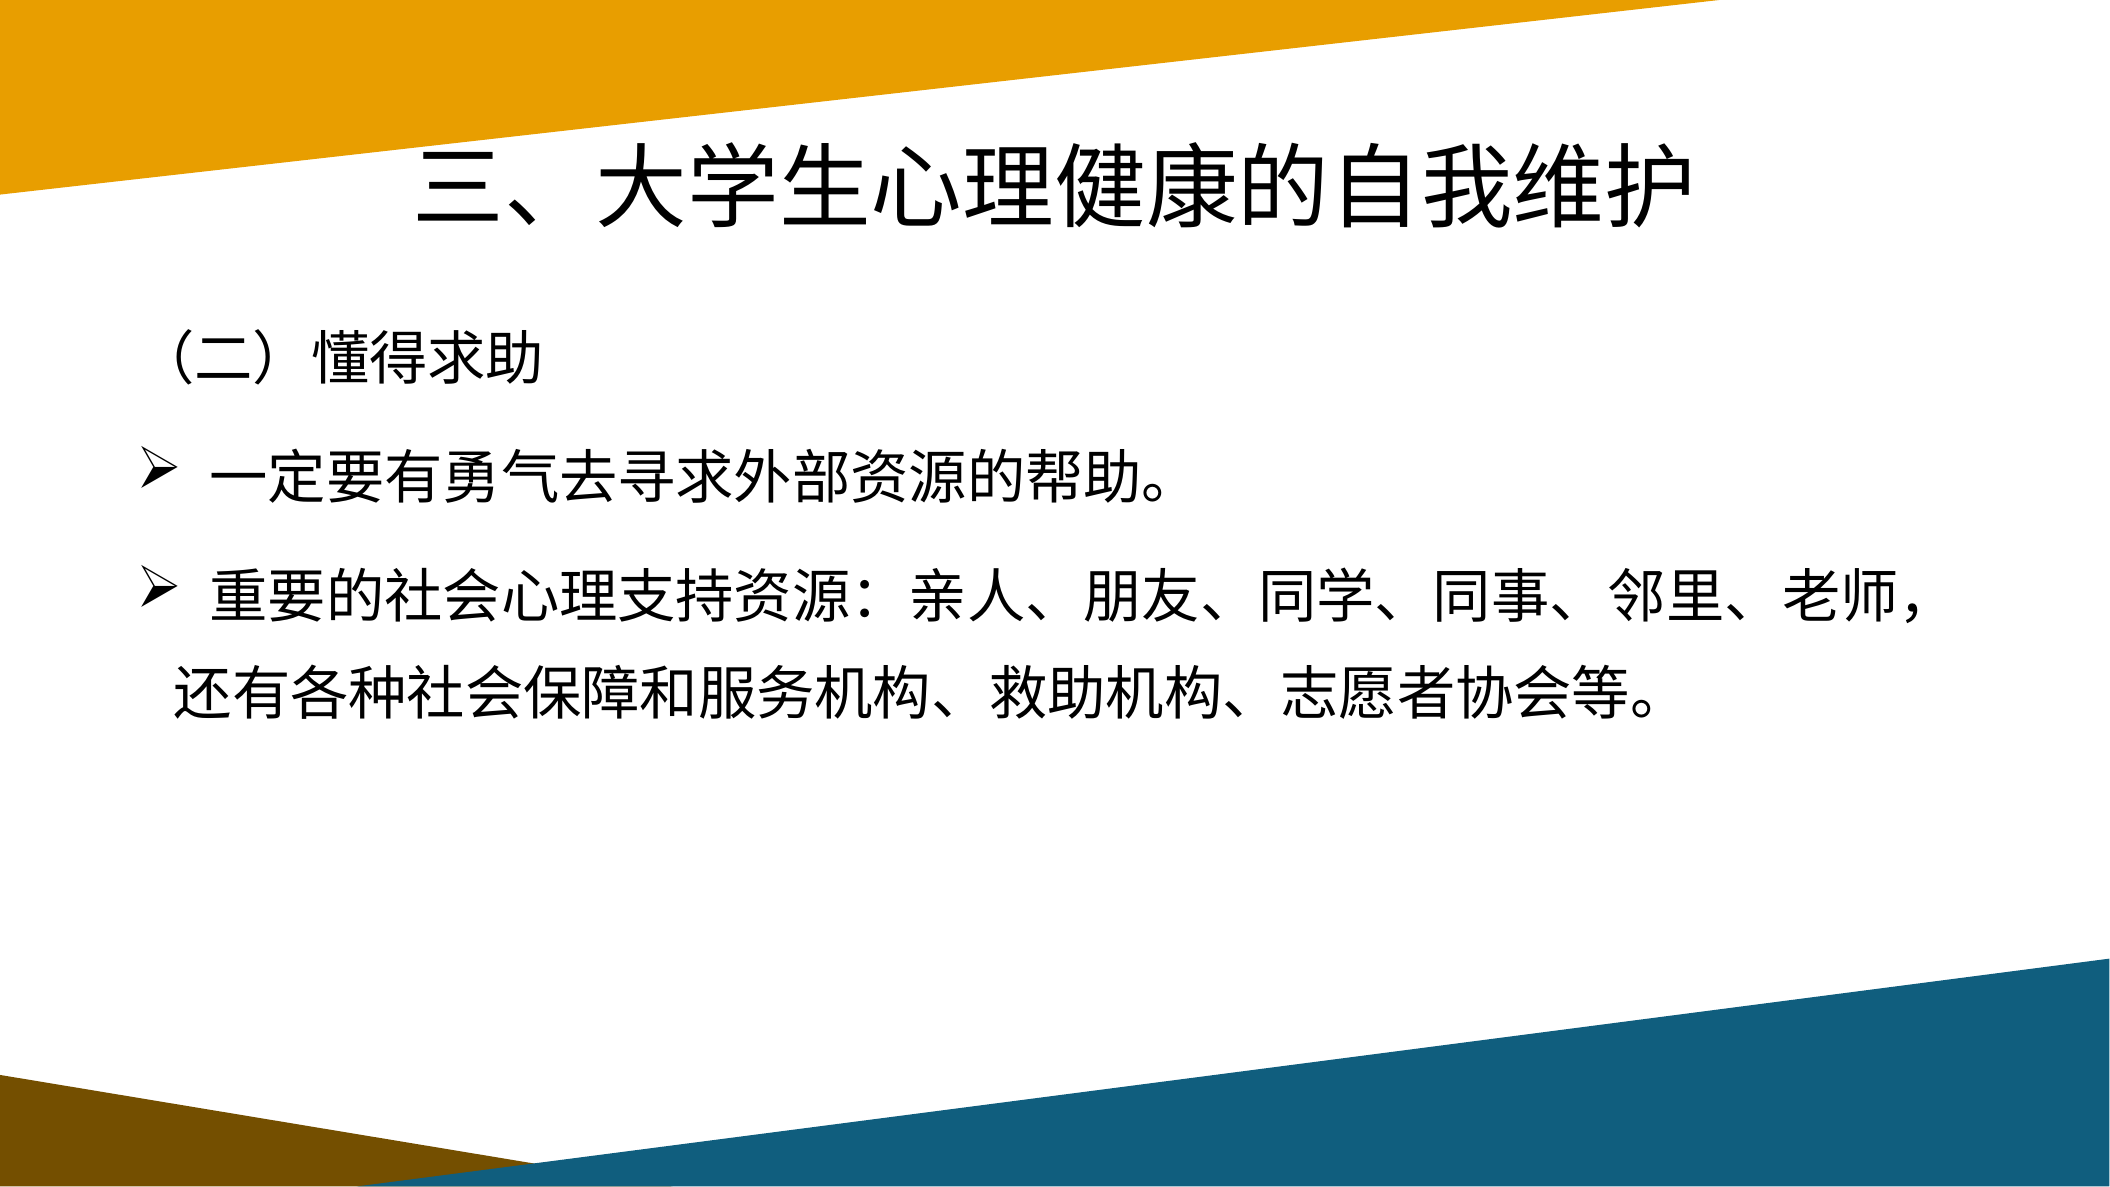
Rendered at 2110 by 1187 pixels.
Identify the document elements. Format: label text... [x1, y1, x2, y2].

title 三、大学生心理健康的自我维护 [145, 89, 1965, 293]
list （二）懂得求助 一定要有勇气去寻求外部资源的帮助。 重要的社会心理支持资源：亲人、朋友、同学、同事、邻里、老师，还有各种社会保障和服务机构、救助机构、志愿者协会等。 [121, 286, 1941, 1039]
